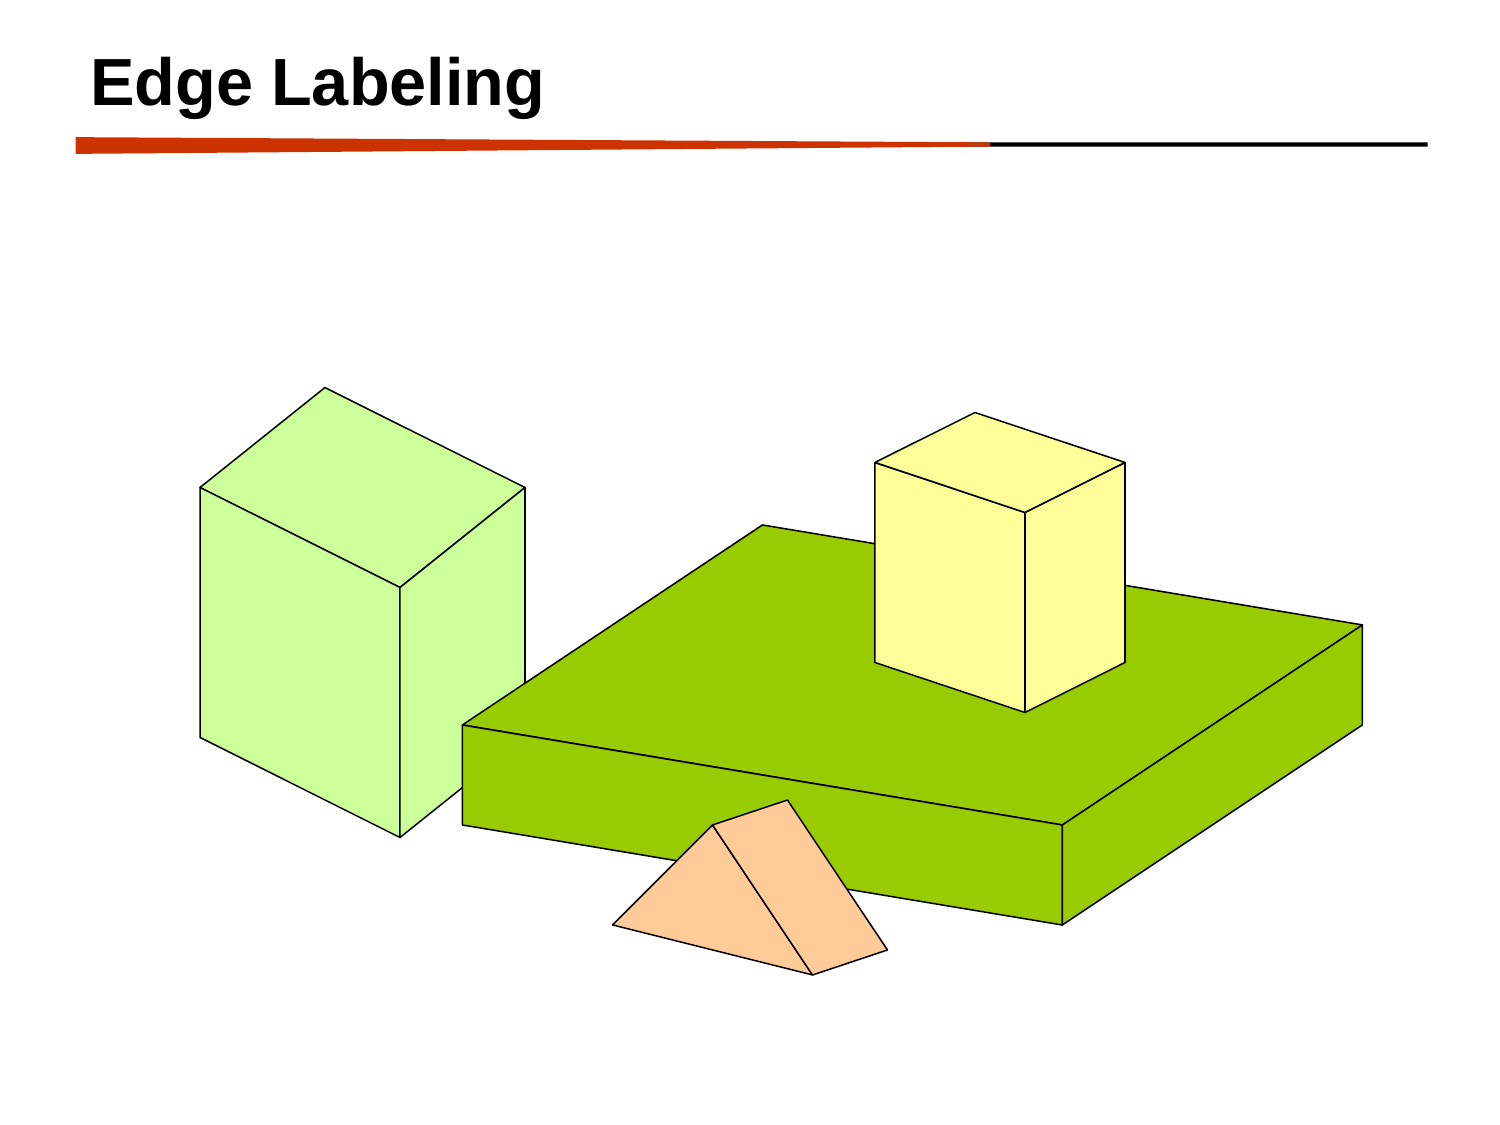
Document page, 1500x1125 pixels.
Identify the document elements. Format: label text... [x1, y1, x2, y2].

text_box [199, 387, 1363, 976]
title Edge Labeling [74, 24, 1426, 133]
